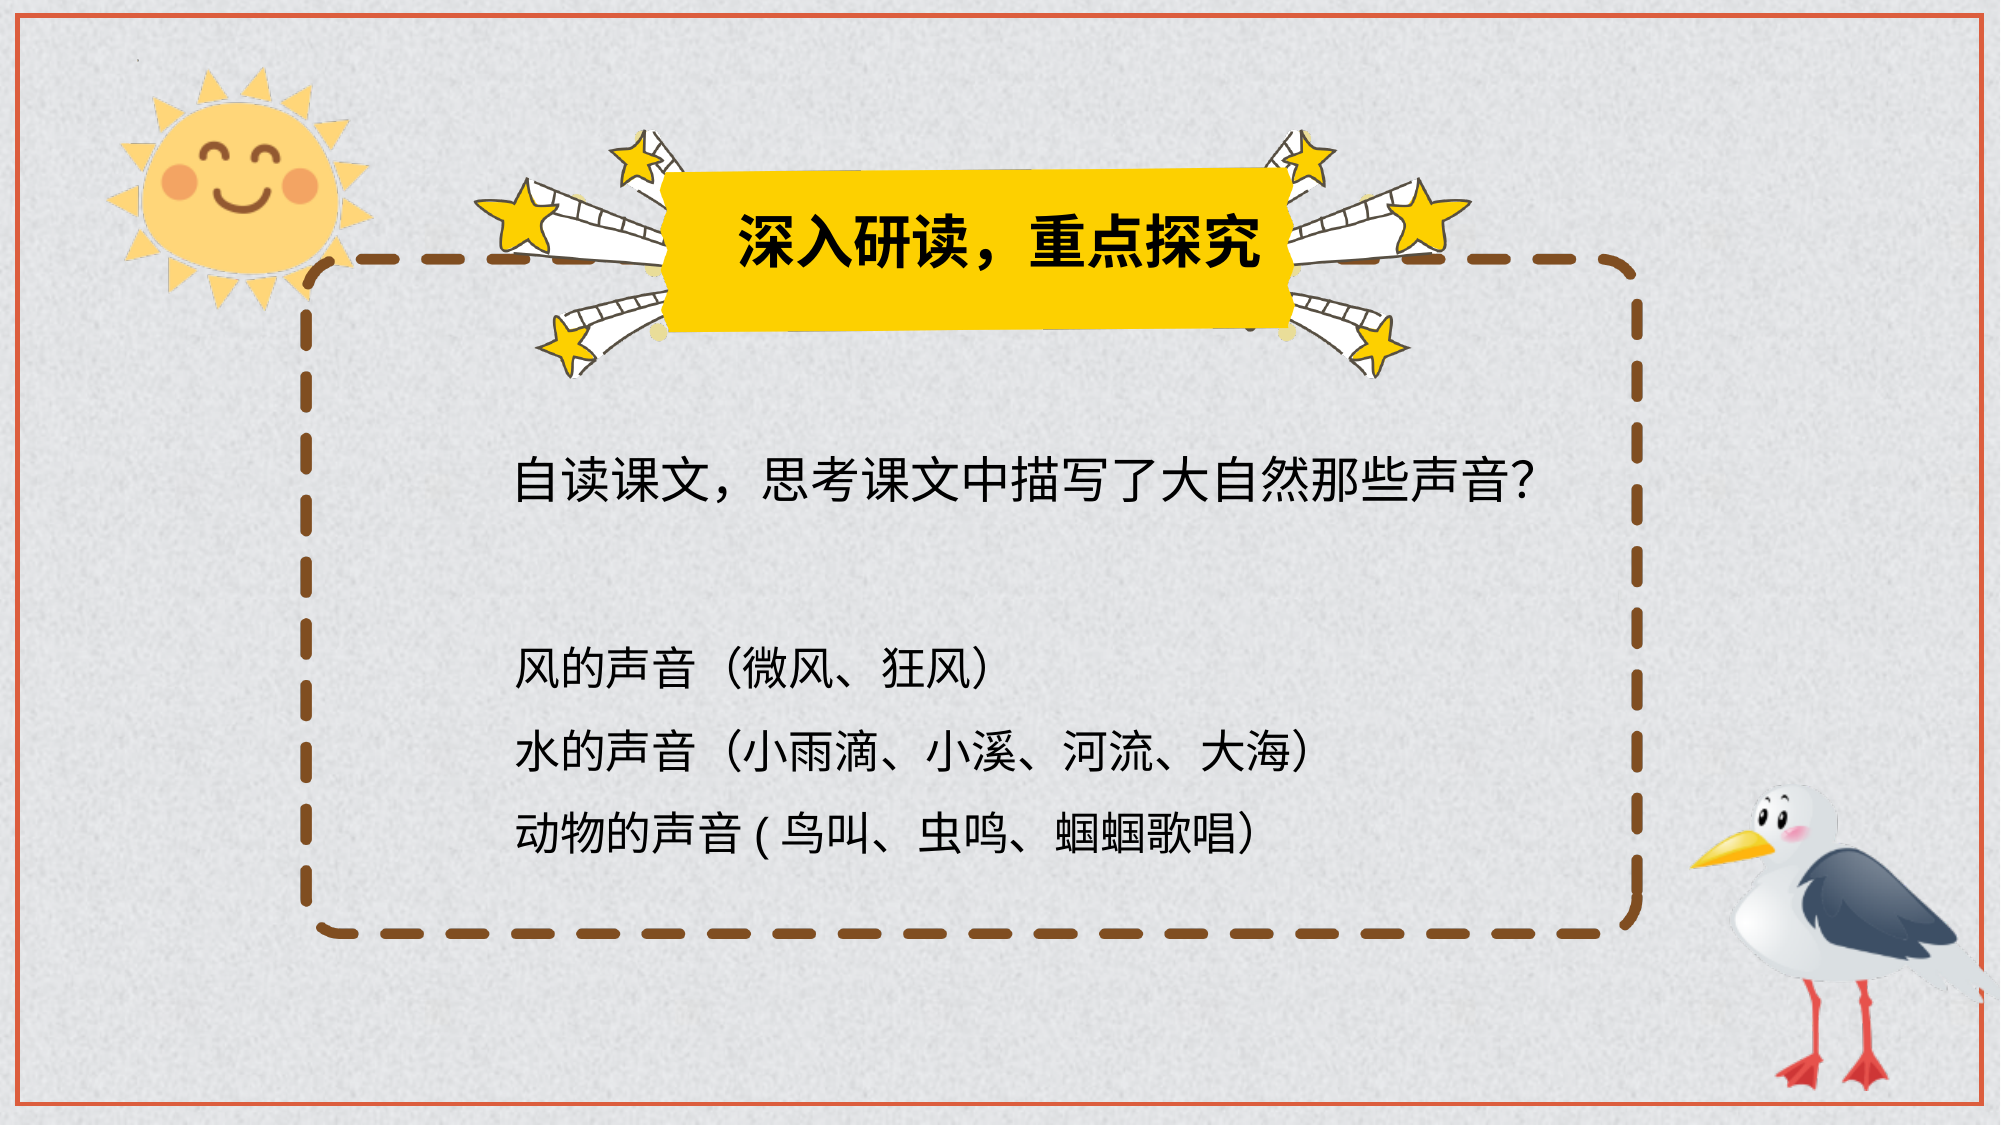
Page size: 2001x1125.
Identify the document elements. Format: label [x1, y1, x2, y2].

text_box [16, 15, 1982, 1105]
picture [106, 0, 2001, 1125]
